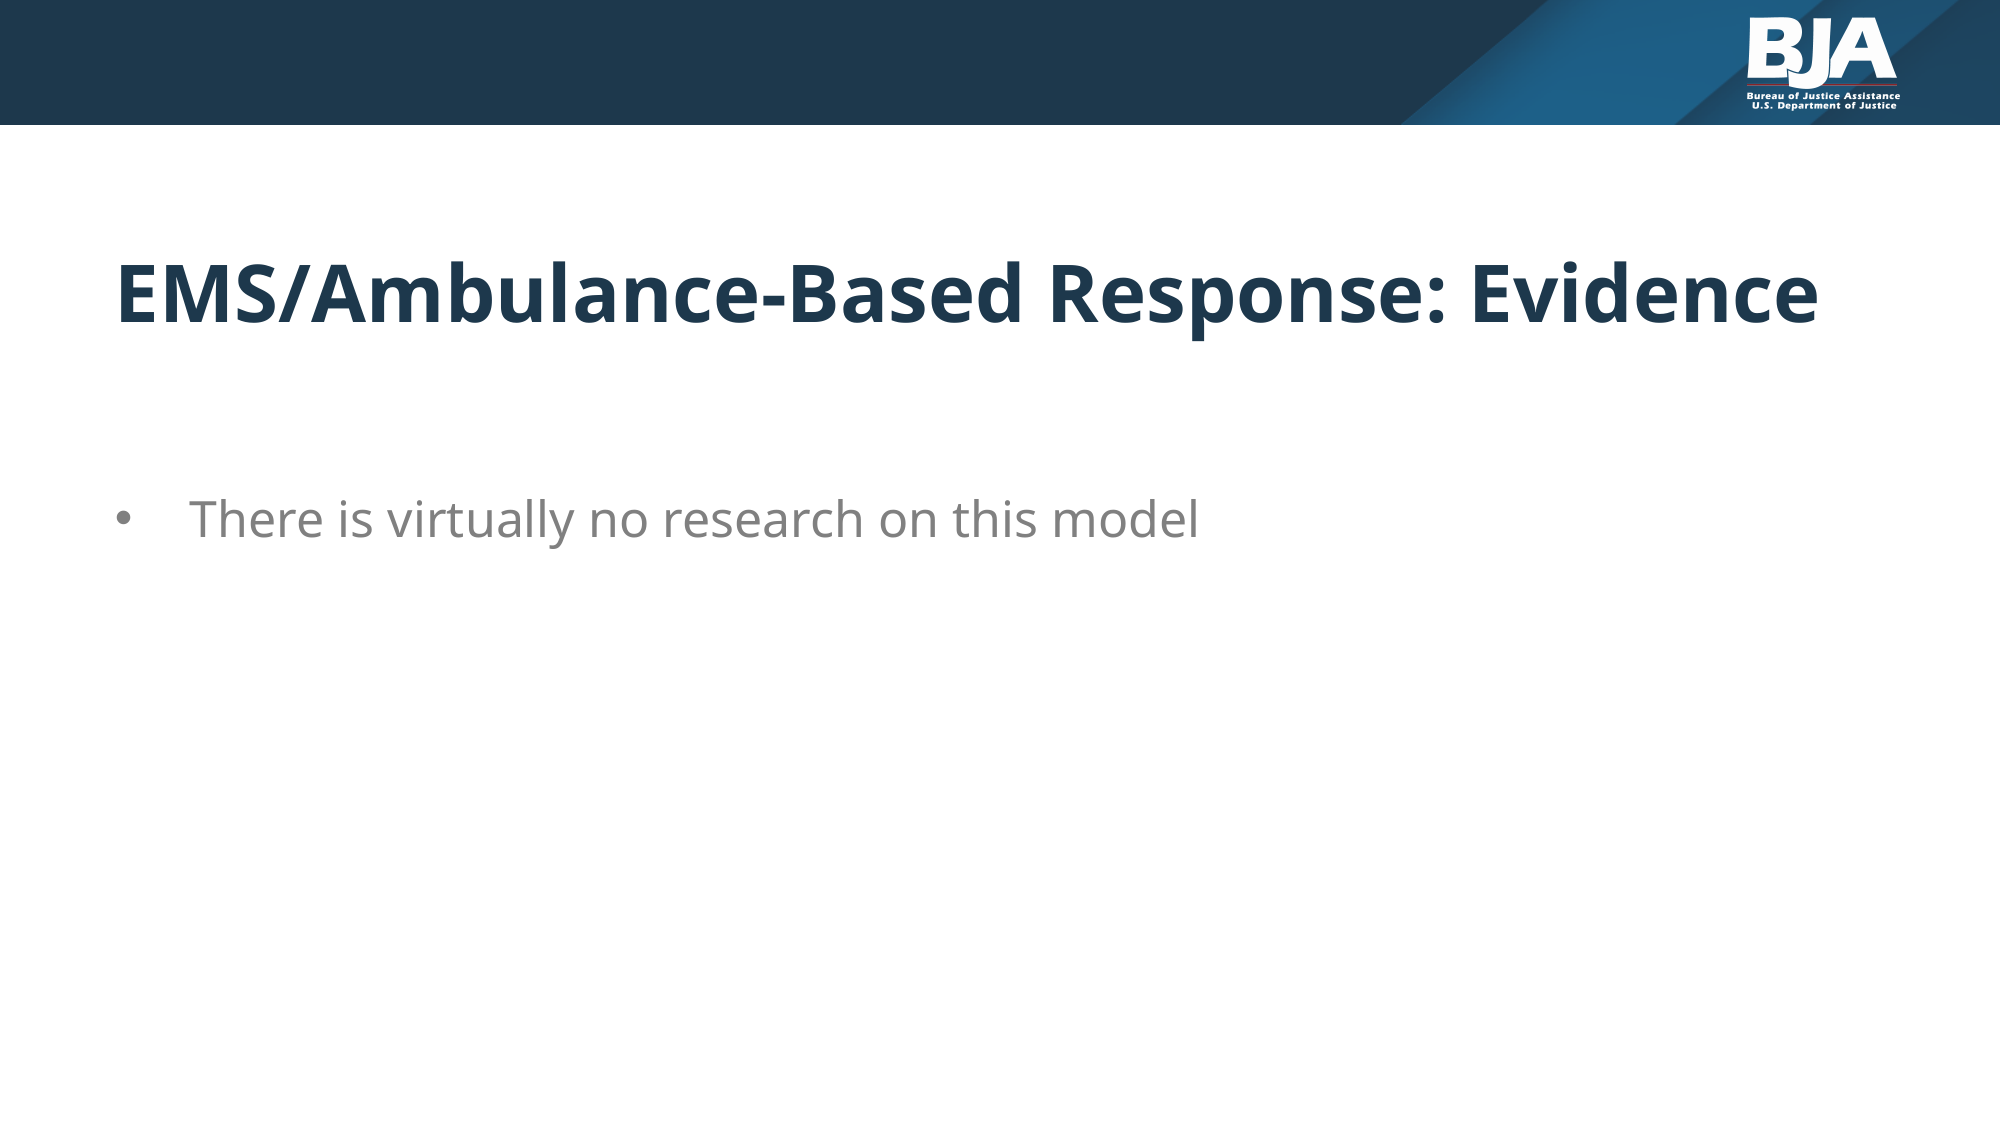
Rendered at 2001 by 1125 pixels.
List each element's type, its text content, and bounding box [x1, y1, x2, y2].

title EMS/Ambulance-Based Response: Evidence [99, 196, 1900, 384]
list There is virtually no research on this model [99, 479, 1900, 1062]
picture [0, 0, 2000, 125]
